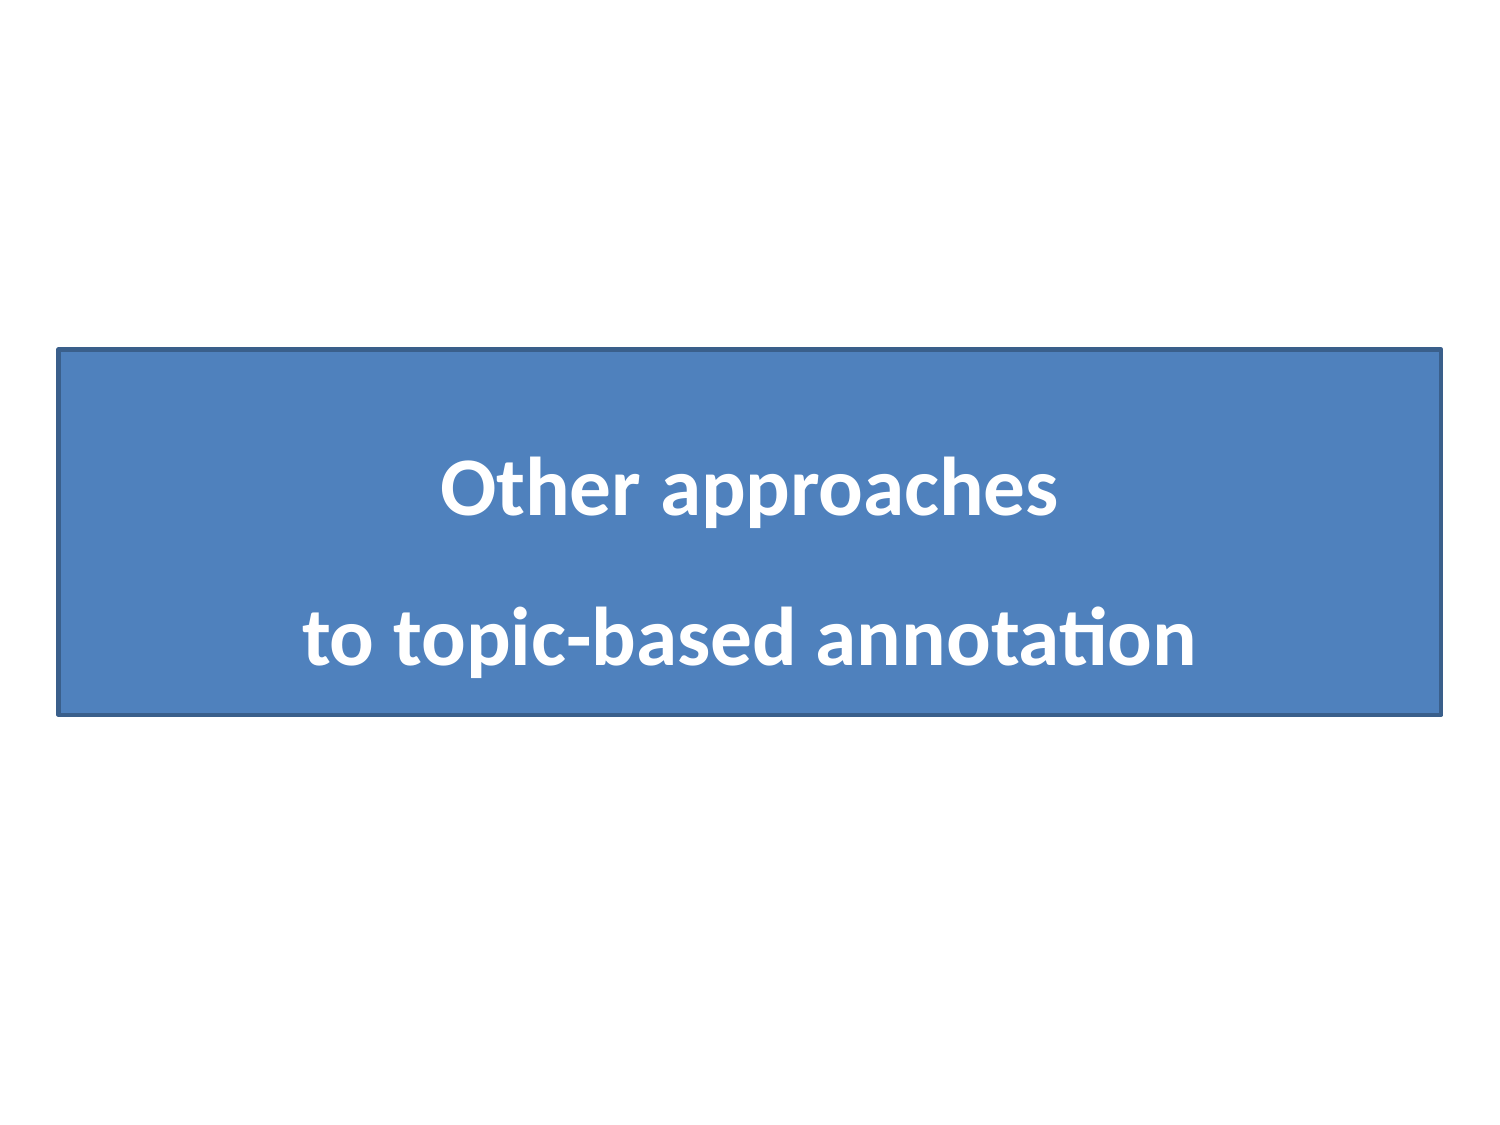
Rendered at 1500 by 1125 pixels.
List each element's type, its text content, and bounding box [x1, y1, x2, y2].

title Other approaches to topic-based annotation [56, 347, 1443, 717]
